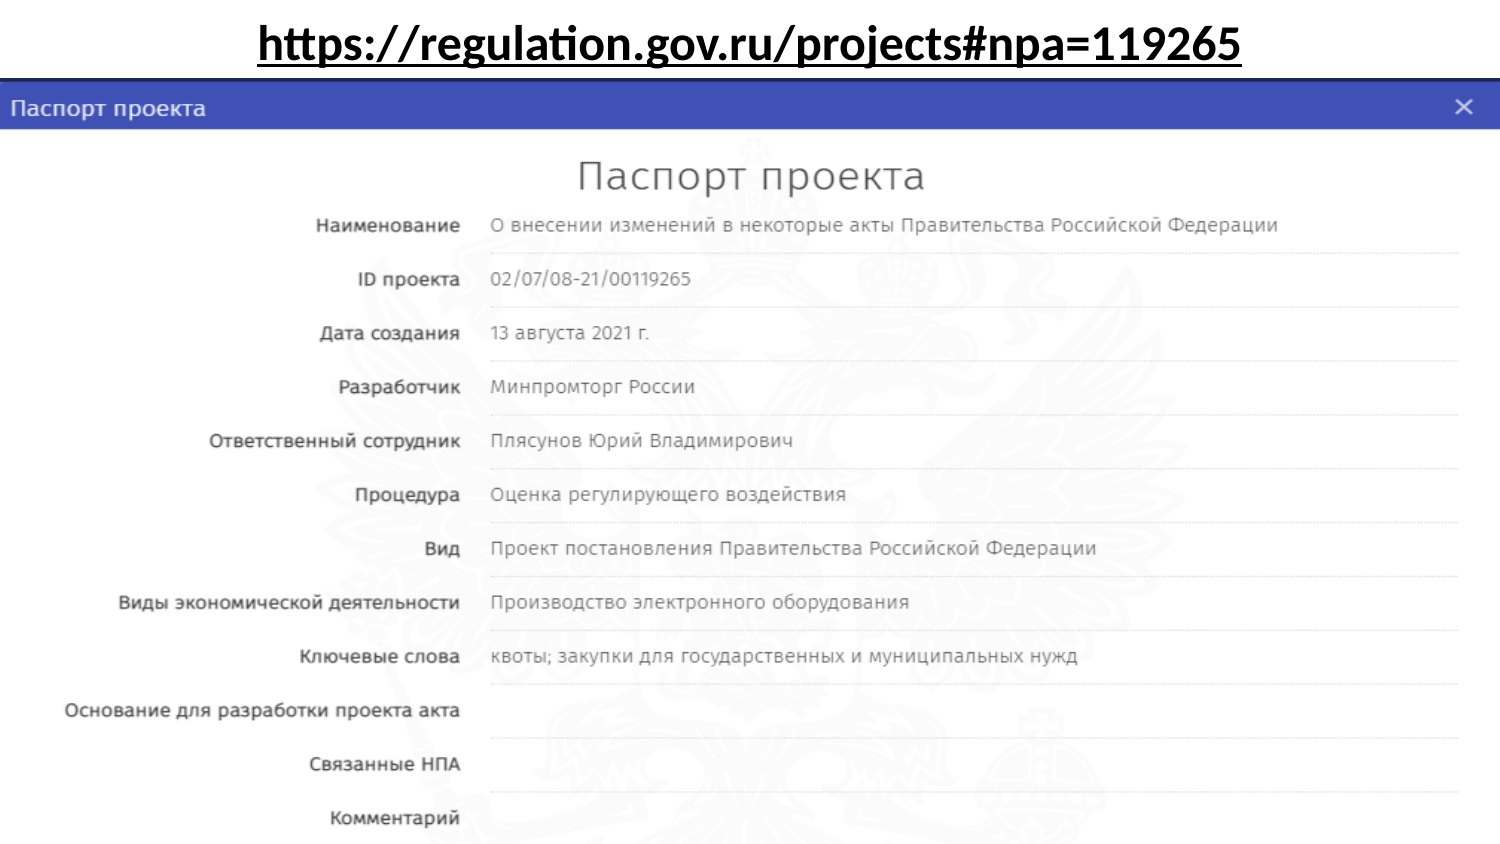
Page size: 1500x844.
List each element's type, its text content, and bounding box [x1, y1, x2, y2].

picture [0, 78, 1500, 844]
text_box https://regulation.gov.ru/projects#npa=119265 [0, 2, 1500, 78]
